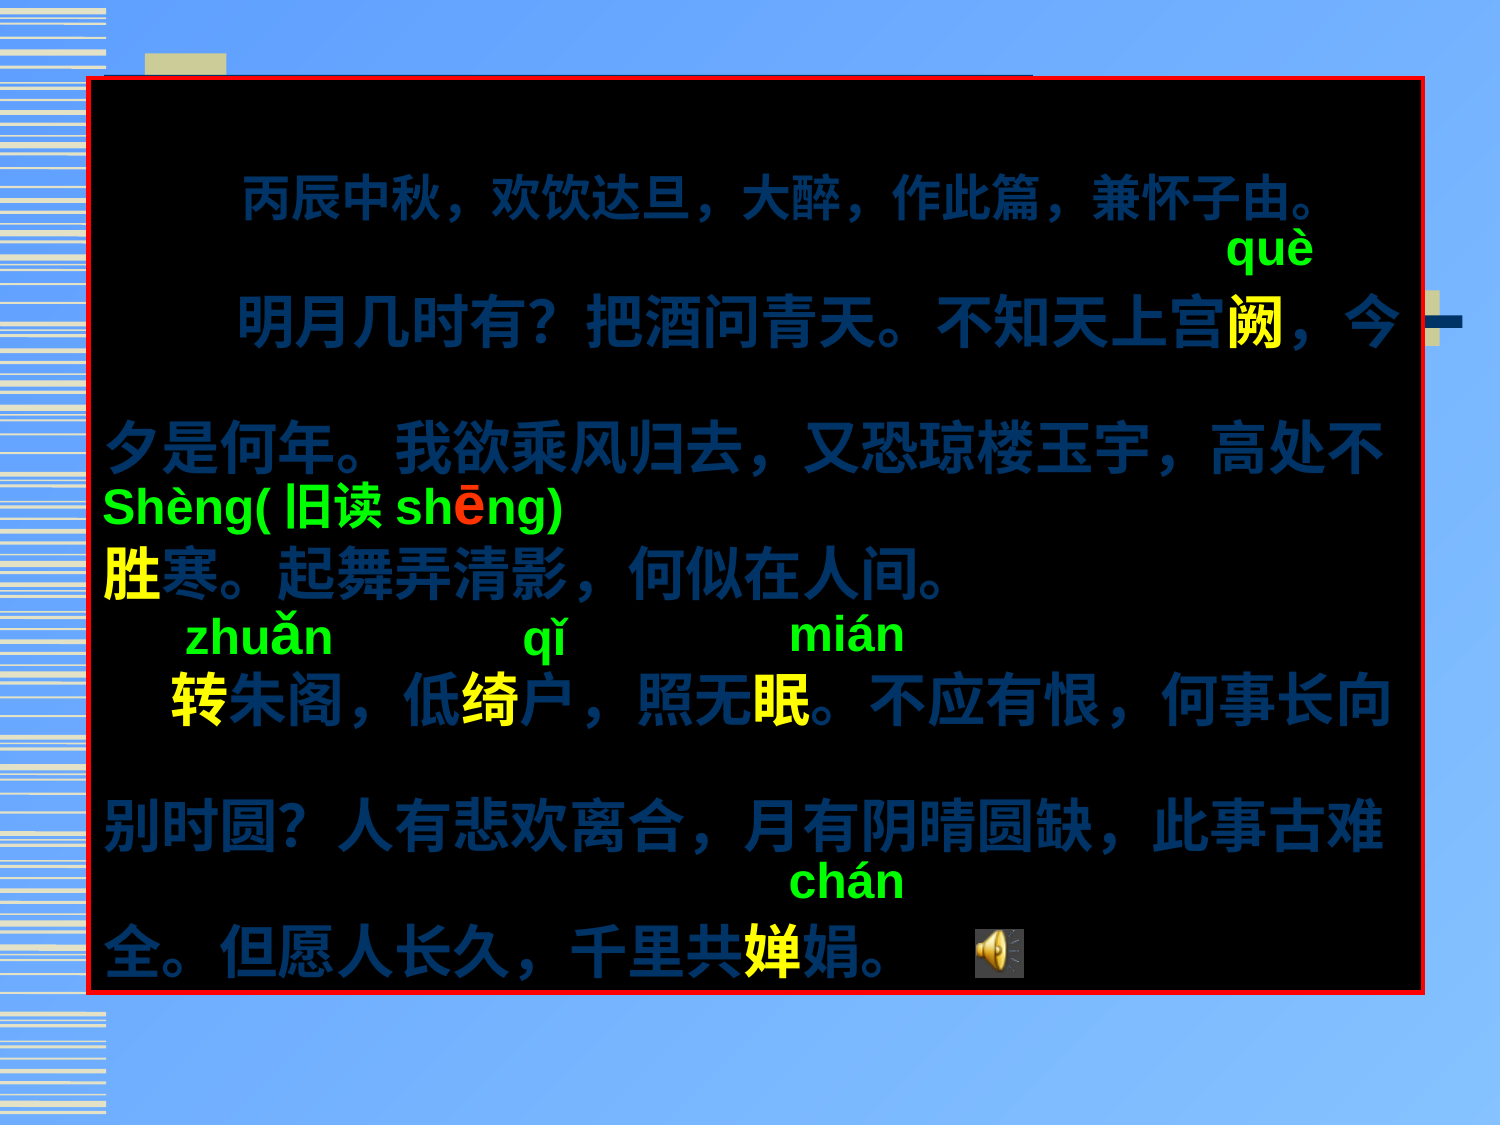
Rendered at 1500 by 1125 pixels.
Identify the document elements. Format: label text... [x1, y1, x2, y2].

text_box 丙辰中秋，欢饮达旦，大醉，作此篇，兼怀子由。 明月几时有？把酒问青天。不知天上宫阙，今夕是何年。我欲乘风归去，又恐琼楼玉宇，高处不胜寒。起舞弄清影，何似在人间。 转朱阁，低绮户，照无眠。不应有恨，何事长向别时圆？人有悲欢离合，月有阴晴圆缺，此事古难全。但愿人长久，千里共婵娟。 [88, 78, 1424, 993]
text_box qǐ [507, 597, 582, 673]
text_box Shèng(旧读shēng) [87, 458, 579, 544]
text_box 明月 喻清高 [0, 25, 15, 36]
text_box què [1210, 207, 1330, 283]
text_box chán [773, 841, 921, 917]
text_box mián [773, 593, 921, 669]
text_box zhuǎn [169, 588, 349, 674]
picture [974, 928, 1025, 979]
text_box 明月 喻清高 [25, 0, 40, 8]
